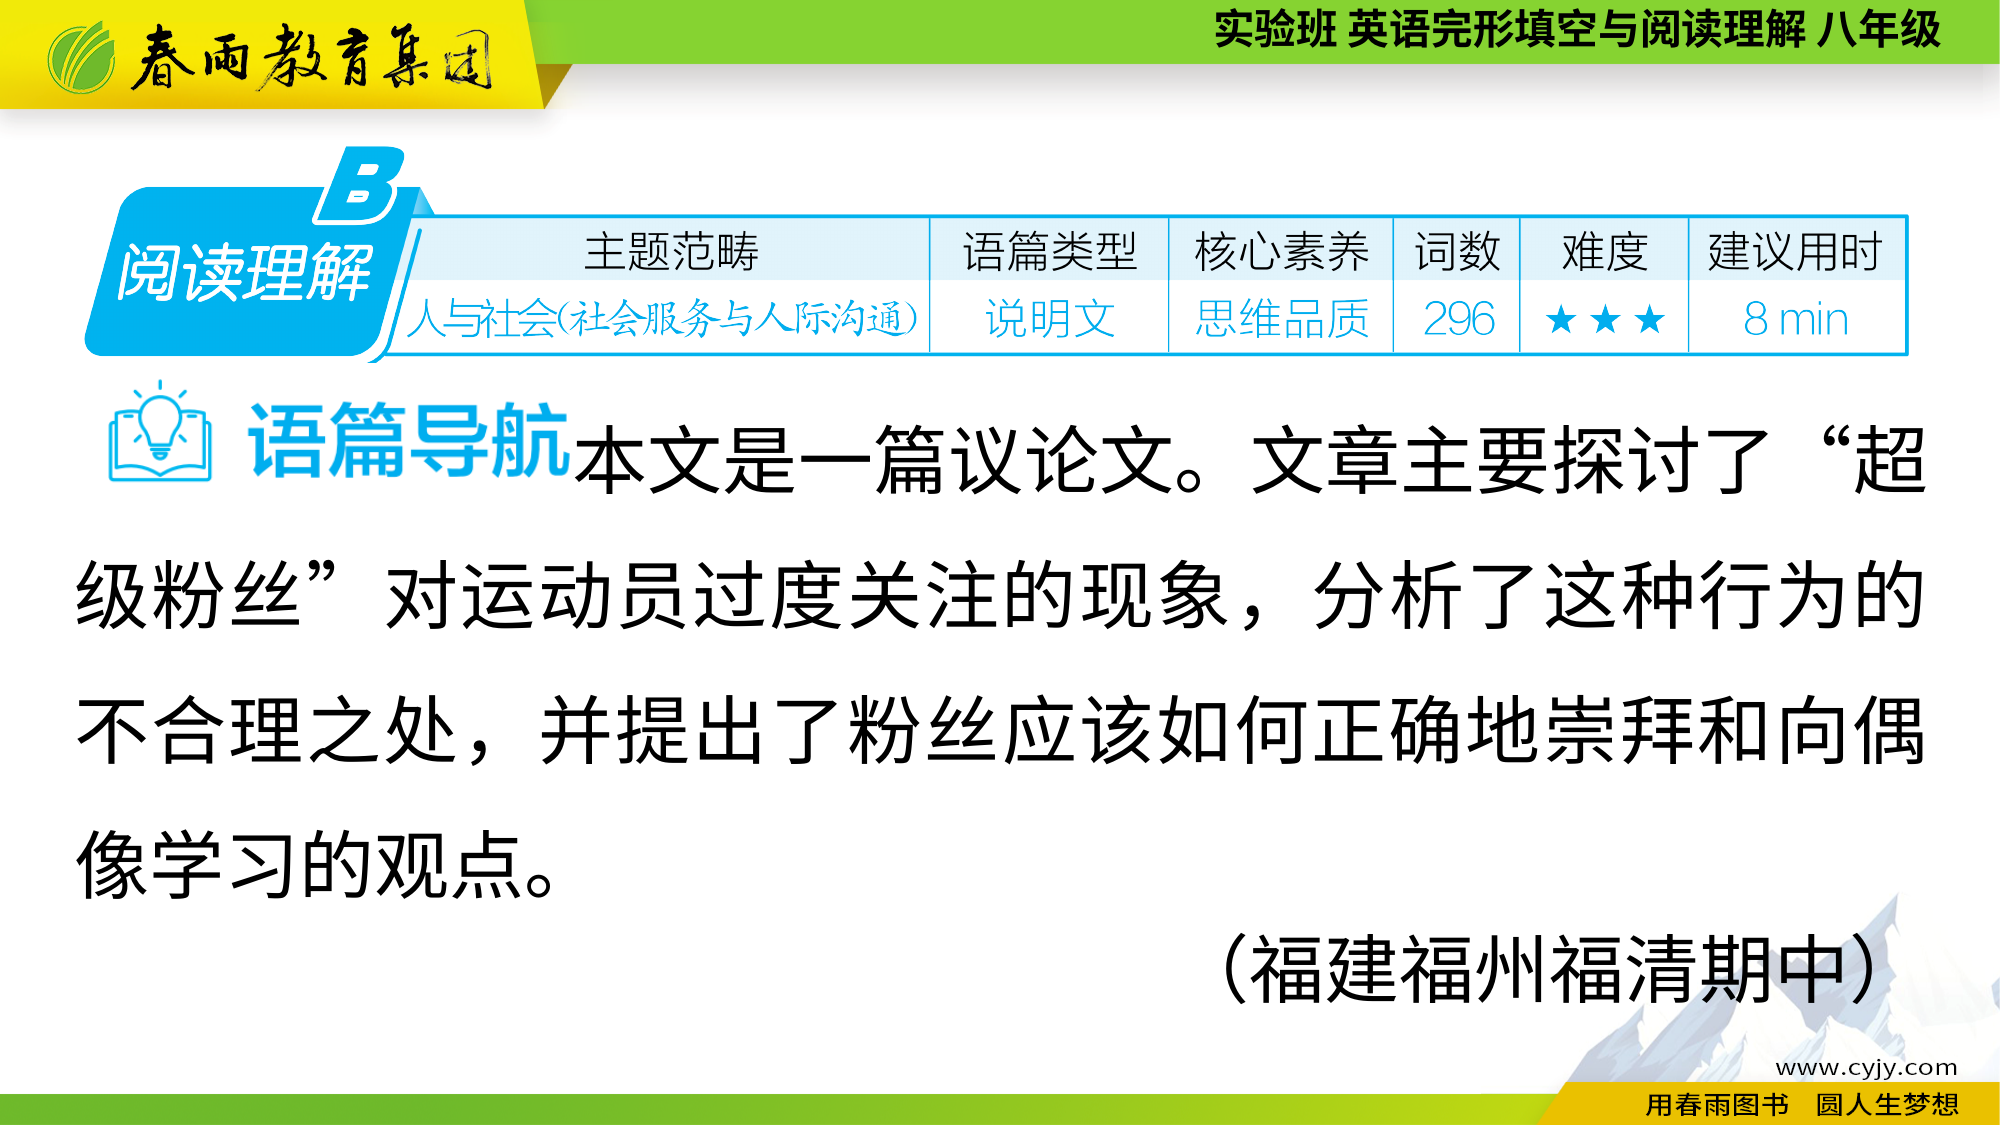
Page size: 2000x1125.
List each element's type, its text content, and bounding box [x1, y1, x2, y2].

text_box （福建福州福清期中） [54, 869, 1939, 1020]
list 本文是一篇议论文。文章主要探讨了“超级粉丝”对运动员过度关注的现象，分析了这种行为的不合理之处，并提出了粉丝应该如何正确地崇拜和向偶像学习的观点。 [59, 360, 1944, 922]
picture [0, 0, 2000, 1125]
